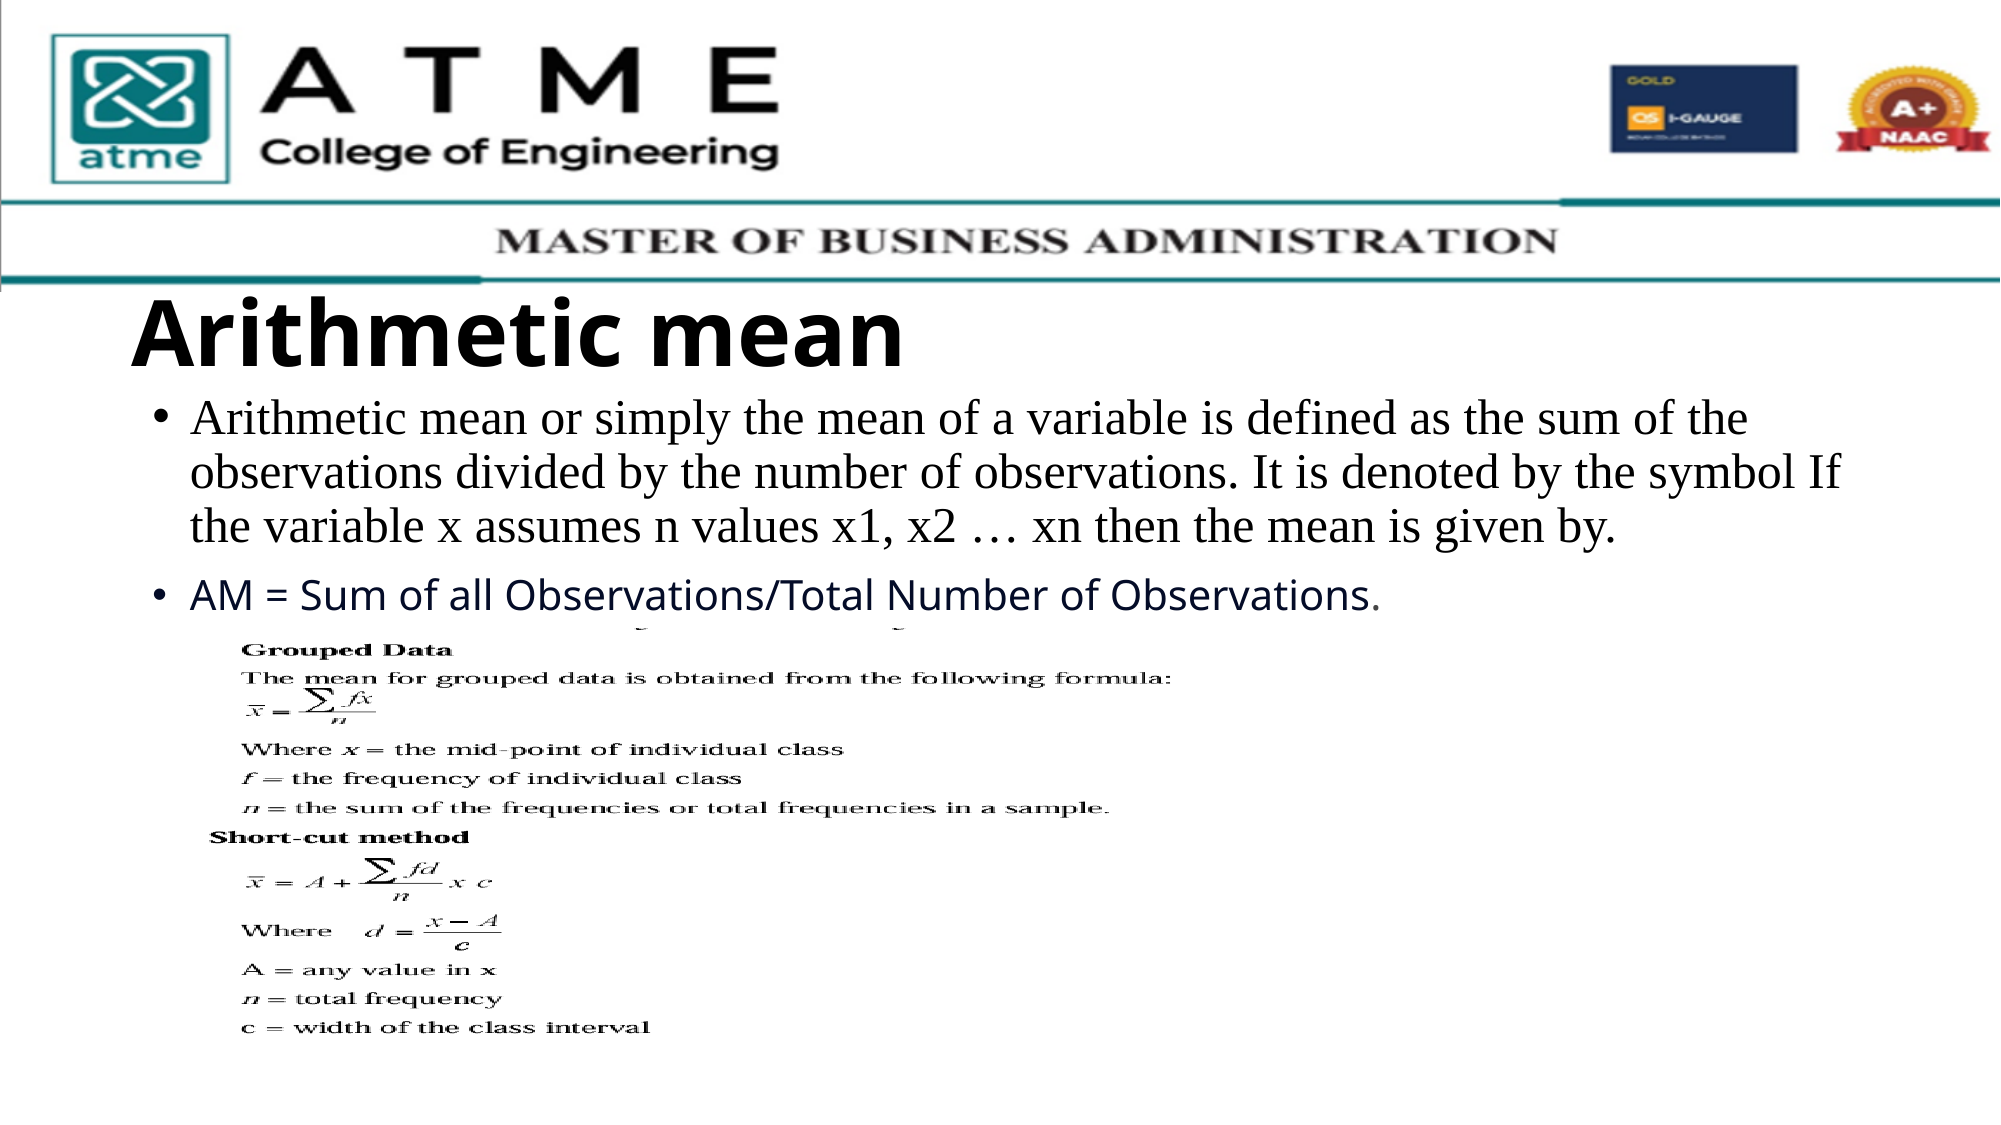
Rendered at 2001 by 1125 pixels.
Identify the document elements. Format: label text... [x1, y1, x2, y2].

picture [0, 0, 2000, 292]
title Arithmetic mean [116, 227, 1842, 446]
picture [189, 628, 1236, 1036]
list Arithmetic mean or simply the mean of a variable is defined as the sum of the observations divided by the number of observations. It is denoted by the symbol If the variable x assumes n values x1, x2 … xn then the mean is given by. AM = Sum of all Observations/Total Number of Observations. [137, 383, 1863, 1084]
